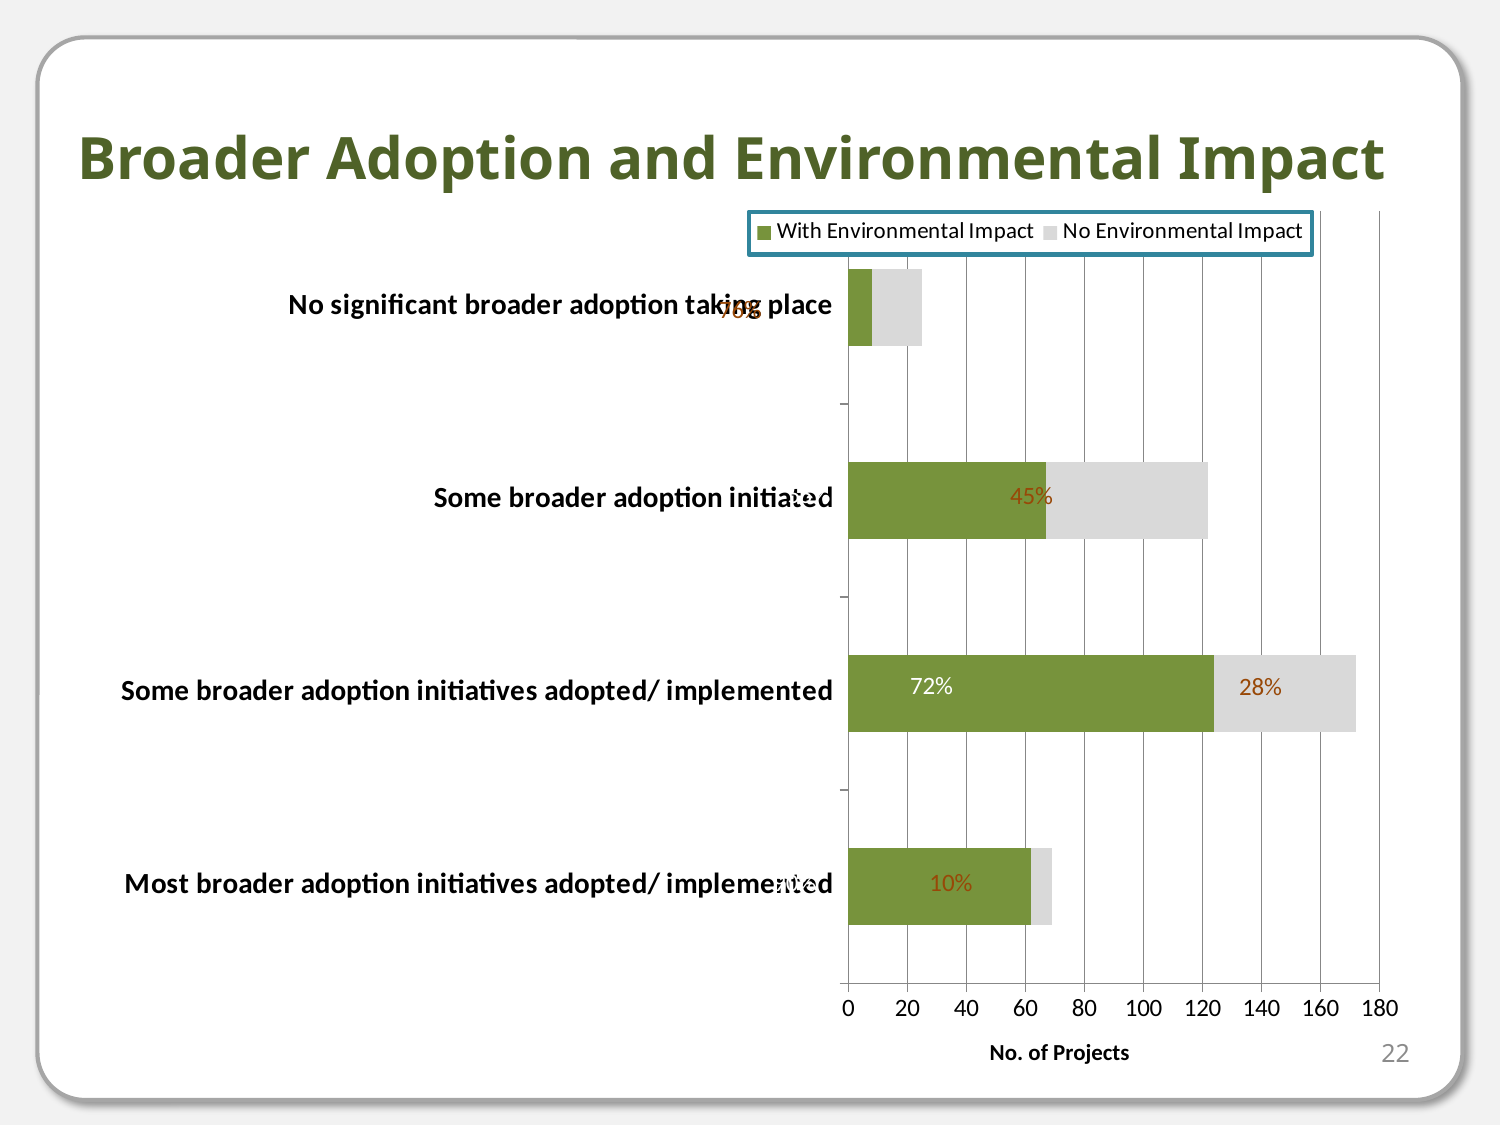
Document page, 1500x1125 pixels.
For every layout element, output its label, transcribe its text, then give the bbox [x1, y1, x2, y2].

slide_number 22 [1074, 1048, 1425, 1085]
chart [94, 193, 1426, 1041]
title Broader Adoption and Environmental Impact [62, 62, 1475, 250]
text_box No. of Projects [859, 1049, 1074, 1073]
